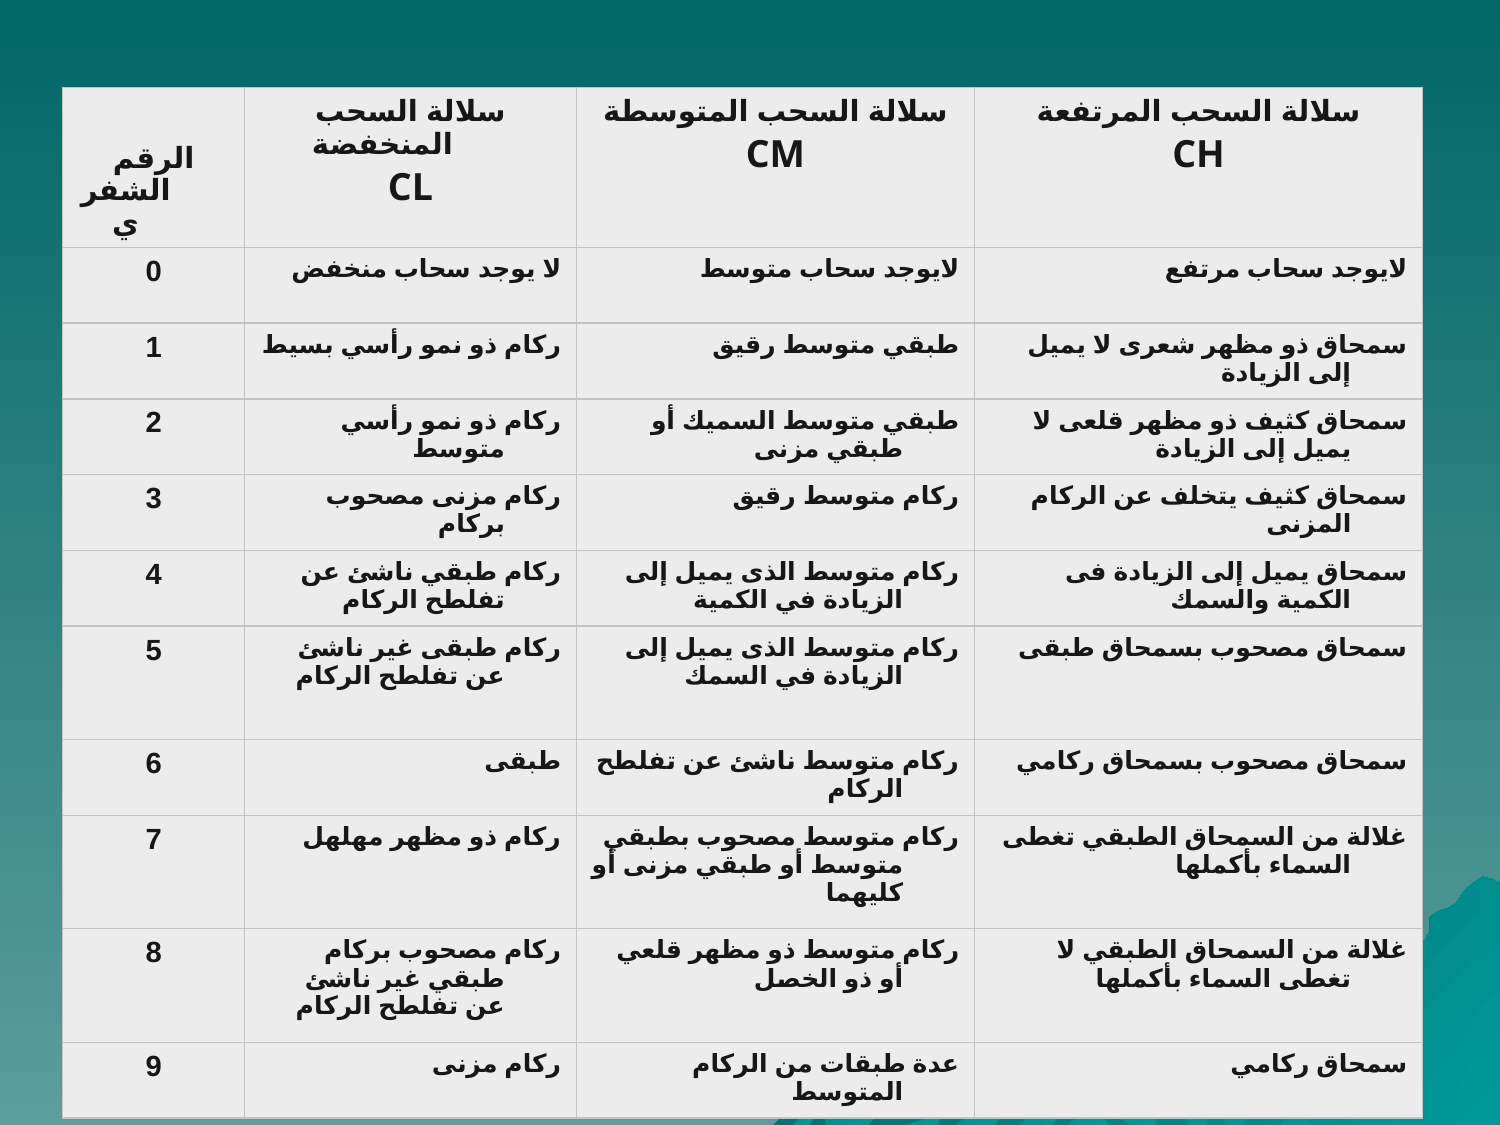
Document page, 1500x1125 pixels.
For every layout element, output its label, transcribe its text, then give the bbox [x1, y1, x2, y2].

table_cell 0 [63, 248, 244, 322]
table_cell 3 [63, 475, 244, 550]
table_cell 6 [63, 740, 244, 815]
table_cell 5 [63, 627, 244, 739]
table_cell ركام مزنى مصحوب بركام [245, 475, 576, 550]
table_cell سمحاق كثيف يتخلف عن الركام المزنى [975, 475, 1422, 550]
table_cell لا يوجد سحاب منخفض [245, 248, 576, 322]
table_cell 4 [63, 551, 244, 625]
table_cell ركام طبقي ناشئ عن تفلطح الركام [245, 551, 576, 625]
table_cell 2 [63, 400, 244, 474]
table_cell سمحاق مصحوب بسمحاق طبقى [975, 627, 1422, 739]
table_cell لايوجد سحاب متوسط [577, 248, 974, 322]
table_cell ركام مصحوب بركام طبقي غير ناشئ عن تفلطح الركام [245, 929, 576, 1042]
table_cell ركام متوسط ذو مظهر قلعي أو ذو الخصل [577, 929, 974, 1042]
table_cell غلالة من السمحاق الطبقي لا تغطى السماء بأكملها [975, 929, 1422, 1042]
table_cell عدة طبقات من الركام المتوسط [577, 1043, 974, 1117]
table_header سلالة السحب المرتفعة CH [975, 88, 1422, 247]
table_cell ركام ذو نمو رأسي بسيط [245, 324, 576, 398]
table_cell ركام متوسط ناشئ عن تفلطح الركام [577, 740, 974, 815]
table_cell ركام طبقى غير ناشئ عن تفلطح الركام [245, 627, 576, 739]
table_cell 8 [63, 929, 244, 1042]
table_cell 9 [63, 1043, 244, 1117]
table_cell 1 [63, 324, 244, 398]
table_cell طبقى [245, 740, 576, 815]
table_cell سمحاق ذو مظهر شعرى لا يميل إلى الزيادة [975, 324, 1422, 398]
table_cell طبقي متوسط رقيق [577, 324, 974, 398]
table_cell سمحاق كثيف ذو مظهر قلعى لا يميل إلى الزيادة [975, 400, 1422, 474]
table_header سلالة السحب المتوسطة CM [577, 88, 974, 247]
table_cell ركام ذو مظهر مهلهل [245, 816, 576, 928]
table_cell سمحاق يميل إلى الزيادة فى الكمية والسمك [975, 551, 1422, 625]
table_cell ركام متوسط الذى يميل إلى الزيادة في السمك [577, 627, 974, 739]
table_cell ركام متوسط الذى يميل إلى الزيادة في الكمية [577, 551, 974, 625]
table_cell ركام مزنى [245, 1043, 576, 1117]
table_header سلالة السحب المنخفضة CL [245, 88, 576, 247]
table_cell طبقي متوسط السميك أو طبقي مزنى [577, 400, 974, 474]
table_cell سمحاق مصحوب بسمحاق ركامي [975, 740, 1422, 815]
table_cell غلالة من السمحاق الطبقي تغطى السماء بأكملها [975, 816, 1422, 928]
table_header الرقم الشفري [63, 88, 244, 247]
table_cell سمحاق ركامي [975, 1043, 1422, 1117]
table_cell ركام متوسط رقيق [577, 475, 974, 550]
table_cell لايوجد سحاب مرتفع [975, 248, 1422, 322]
table_cell ركام متوسط مصحوب بطبقي متوسط أو طبقي مزنى أو كليهما [577, 816, 974, 928]
table_cell 7 [63, 816, 244, 928]
table_cell ركام ذو نمو رأسي متوسط [245, 400, 576, 474]
